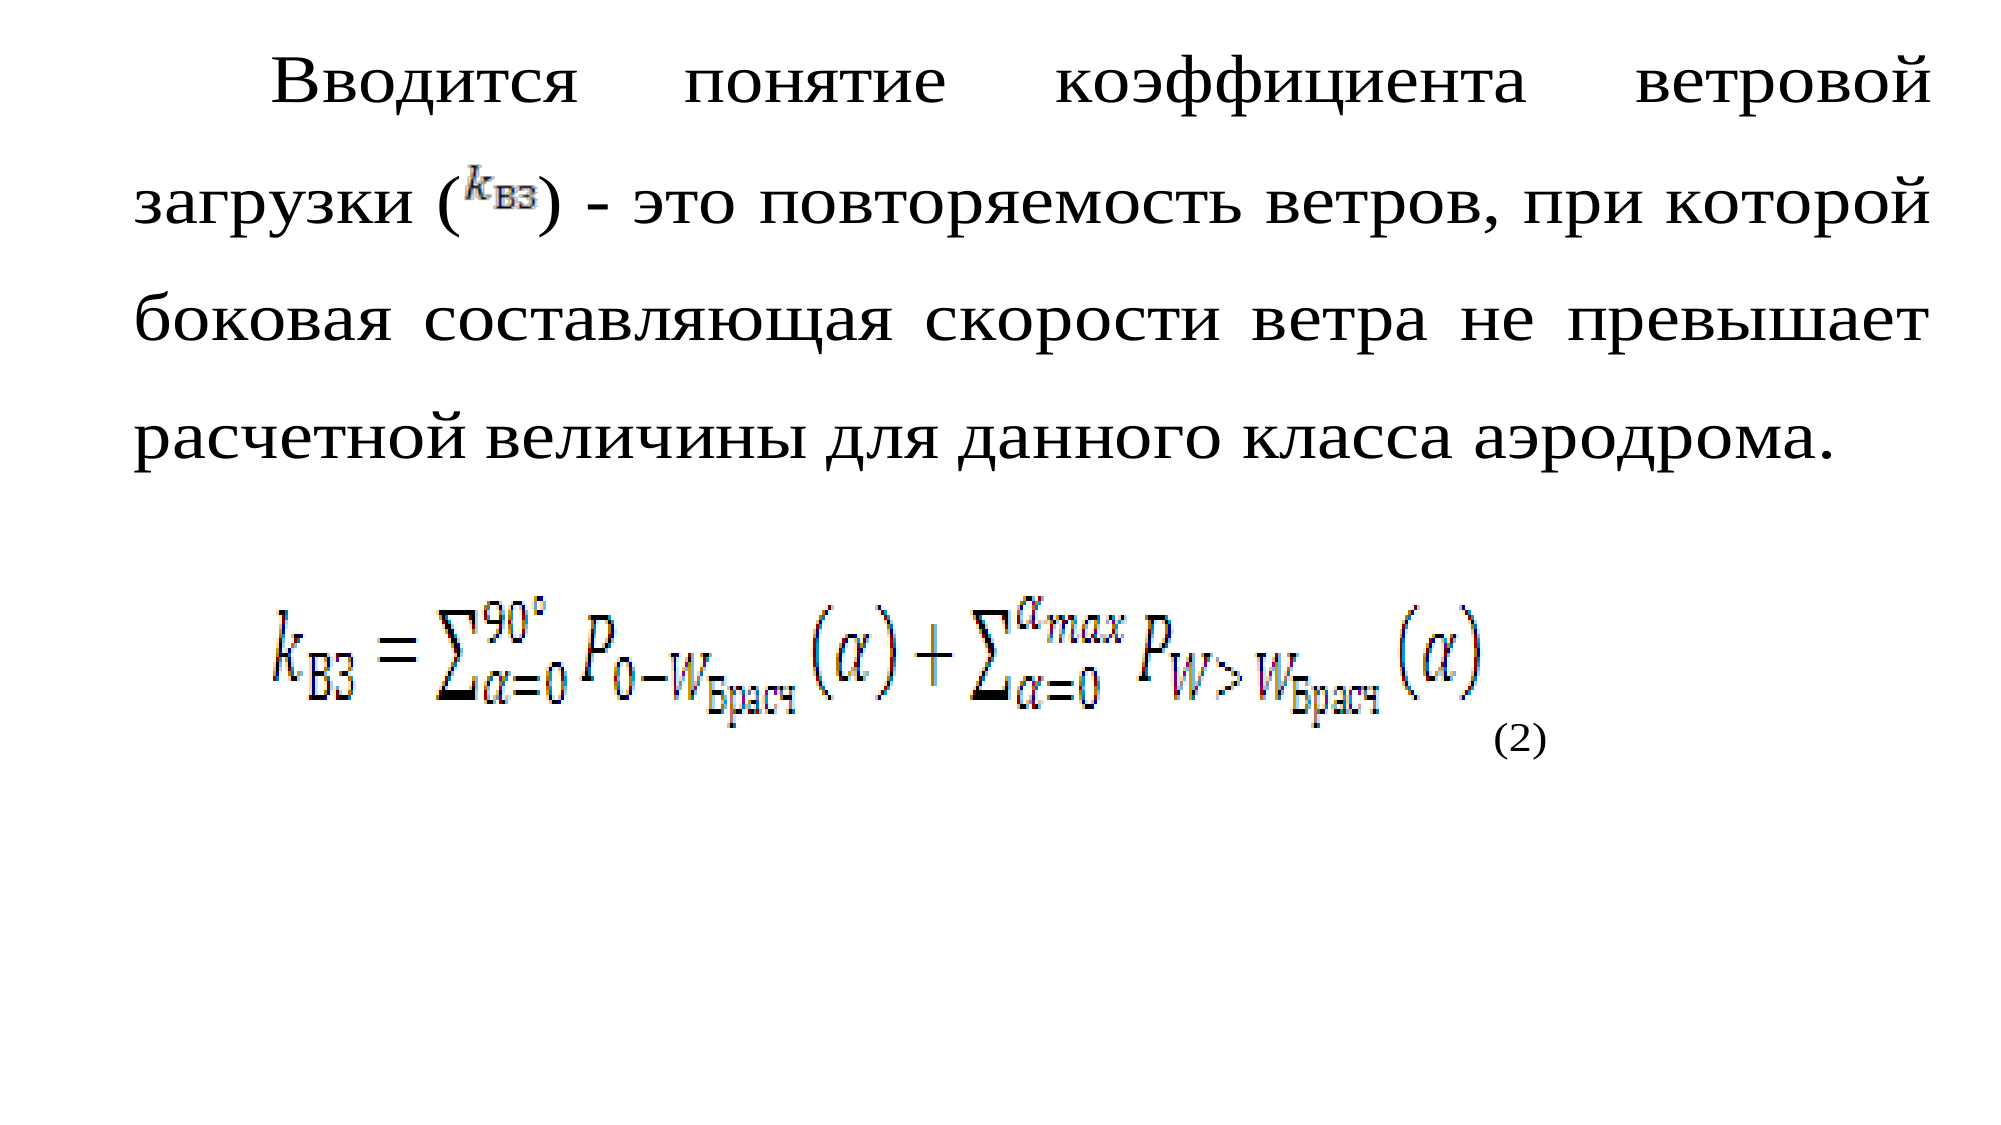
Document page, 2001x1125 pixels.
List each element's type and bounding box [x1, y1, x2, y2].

picture [133, 40, 1933, 792]
